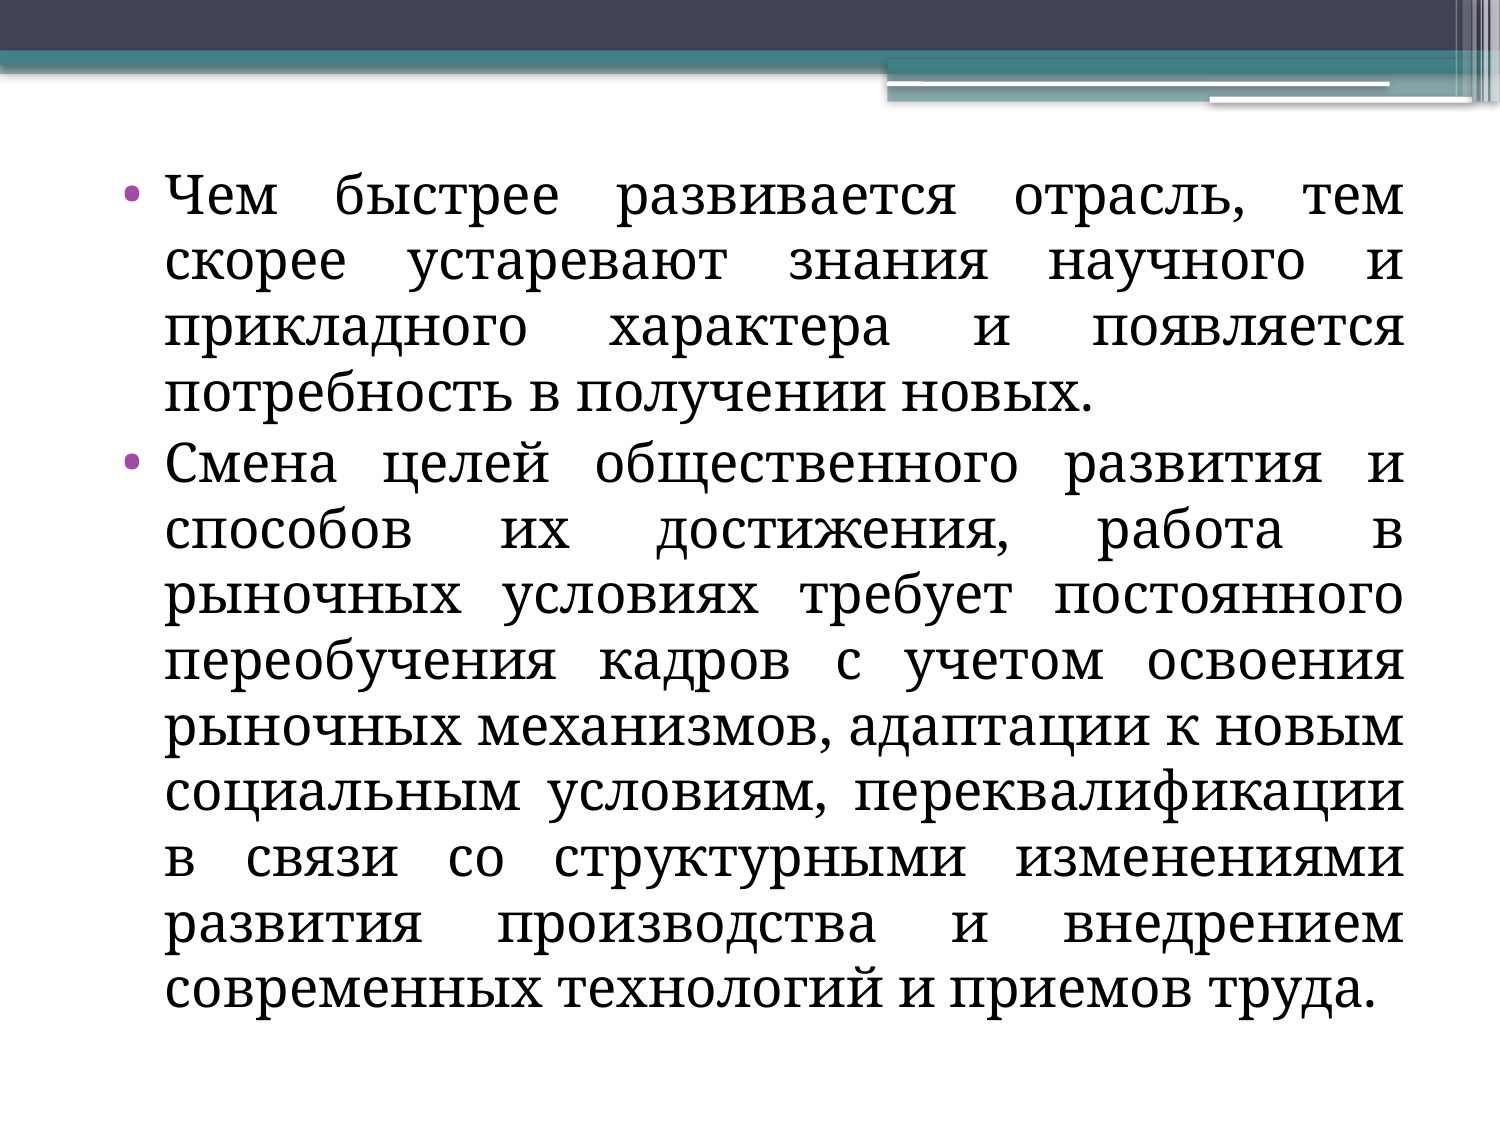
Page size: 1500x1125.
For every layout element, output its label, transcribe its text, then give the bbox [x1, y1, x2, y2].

list Чем быстрее развивается отрасль, тем скорее устаревают знания научного и прикладного характера и появляется потребность в получении новых. Смена целей общественного развития и способов их достижения, работа в рыночных условиях требует постоянного переобучения кадров с учетом освоения рыночных механизмов, адаптации к новым социальным условиям, переквалификации в связи со структурными изменениями развития производства и внедрением современных технологий и приемов труда. [93, 152, 1421, 1073]
